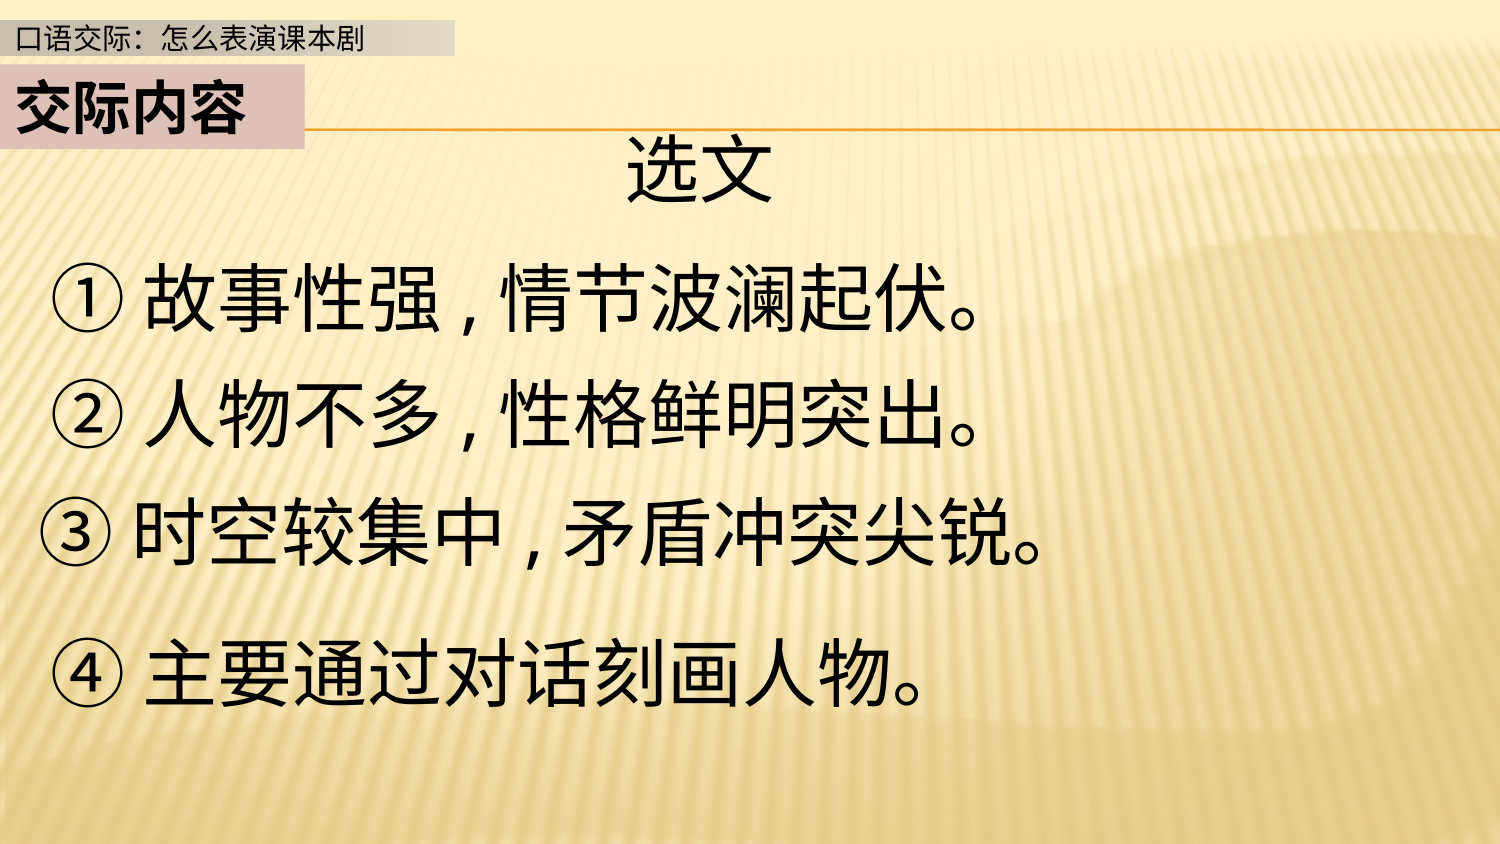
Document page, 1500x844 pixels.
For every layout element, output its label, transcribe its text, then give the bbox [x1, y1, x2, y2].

text_box ①故事性强,情节波澜起伏。 [35, 243, 1395, 349]
text_box ②人物不多,性格鲜明突出。 [35, 360, 1395, 465]
text_box ③时空较集中,矛盾冲突尖锐。 [23, 477, 1383, 583]
text_box 交际内容 [0, 64, 305, 150]
text_box ④主要通过对话刻画人物。 [35, 618, 1020, 724]
text_box 选文 [609, 114, 832, 220]
